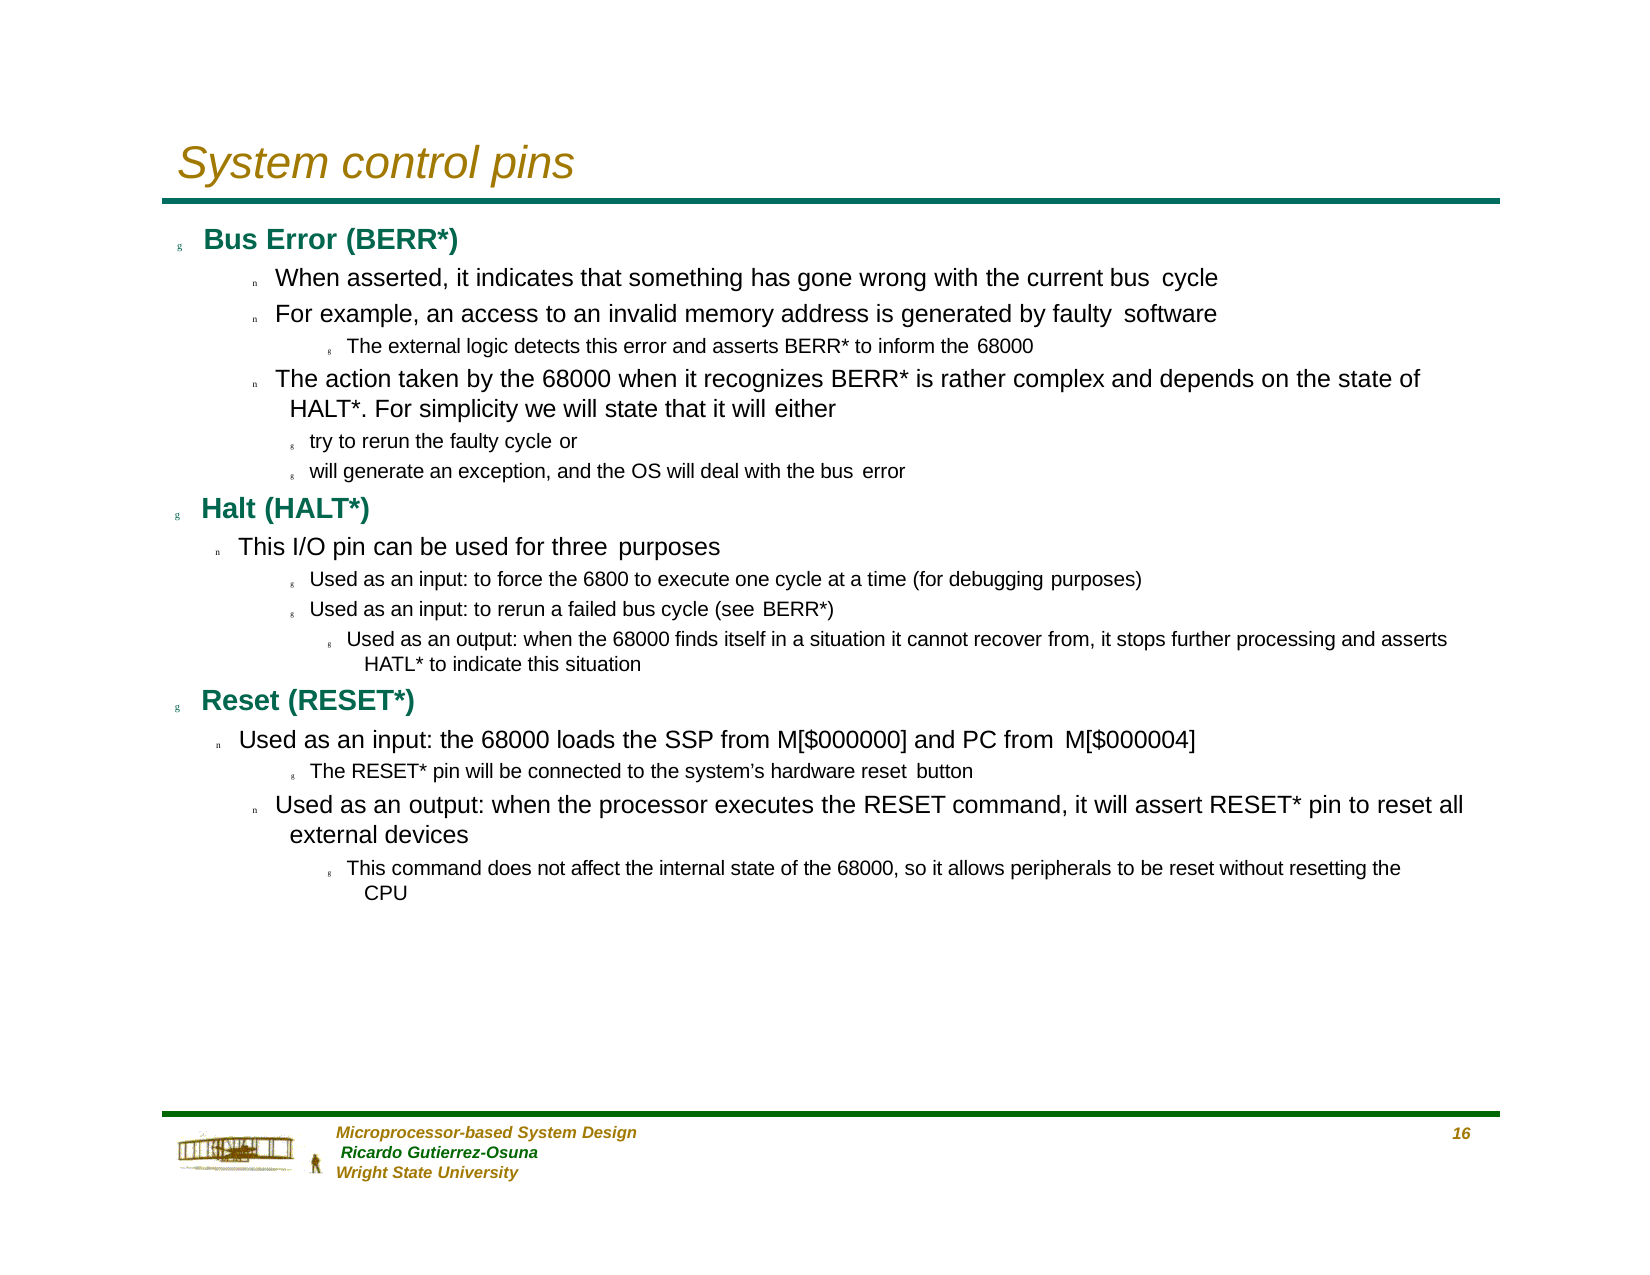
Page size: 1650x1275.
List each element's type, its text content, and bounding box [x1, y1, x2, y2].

text_box g Bus Error (BERR*) n When asserted, it indicates that something has gone wrong with the current bus cycle n For example, an access to an invalid memory address is generated by faulty software g The external logic detects this error and asserts BERR* to inform the 68000 n The action taken by the 68000 when it recognizes BERR* is rather complex and depends on the state of HALT*. For simplicity we will state that it will either g try to rerun the faulty cycle or g will generate an exception, and the OS will deal with the bus error g Halt (HALT*) n This I/O pin can be used for three purposes g Used as an input: to force the 6800 to execute one cycle at a time (for debugging purposes) g Used as an input: to rerun a failed bus cycle (see BERR*) g Used as an output: when the 68000 finds itself in a situation it cannot recover from, it stops further processing and asserts HATL* to indicate this situation g Reset (RESET*) n Used as an input: the 68000 loads the SSP from M[$000000] and PC from M[$000004] g The RESET* pin will be connected to the system’s hardware reset button n Used as an output: when the processor executes the RESET command, it will assert RESET* pin to reset all external devices g This command does not affect the internal state of the 68000, so it allows peripherals to be reset without resetting the CPU [175, 210, 1487, 905]
title System control pins [175, 130, 580, 210]
picture [175, 1131, 325, 1174]
footer Microprocessor-based System Design Ricardo Gutierrez-Osuna Wright State University [334, 1121, 642, 1275]
slide_number 10 [1448, 1122, 1476, 1275]
